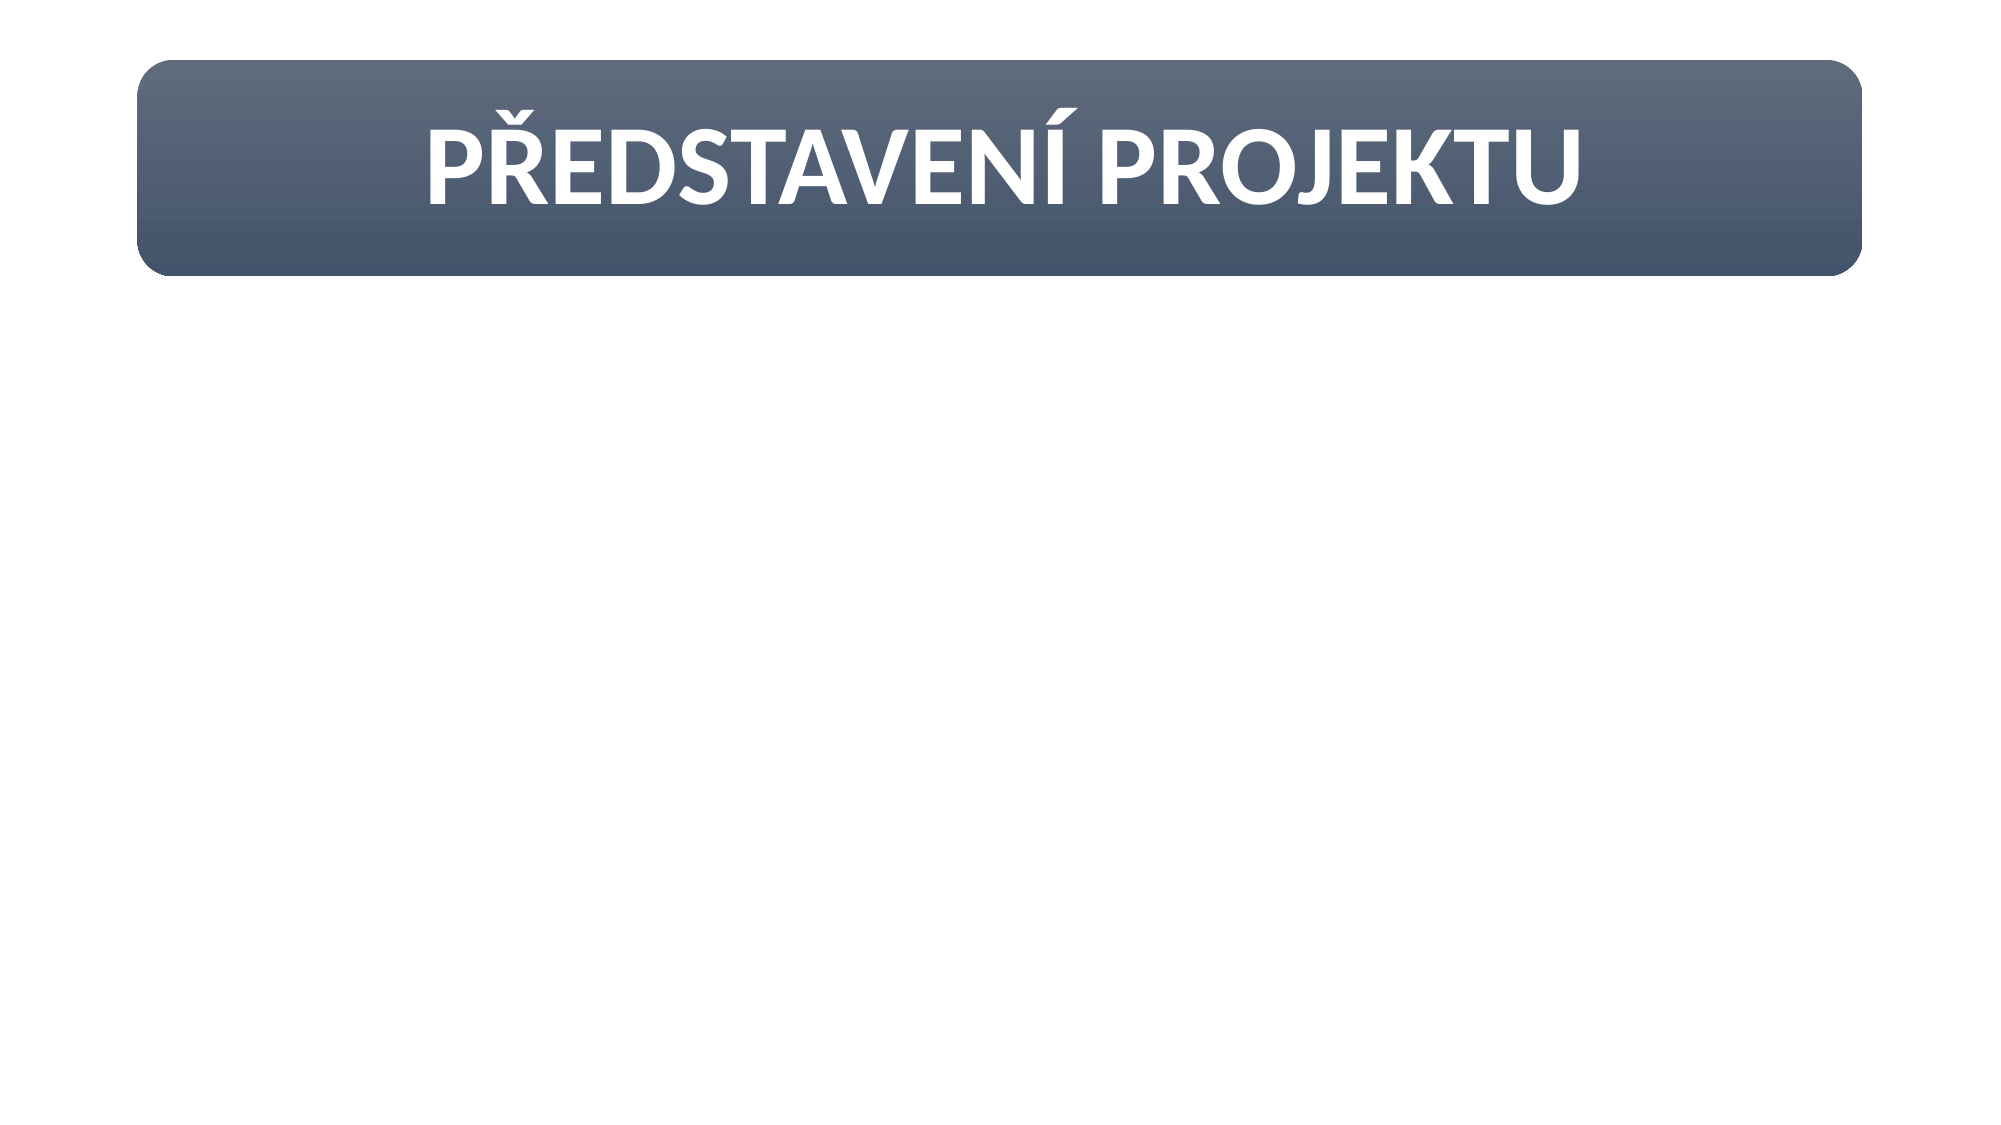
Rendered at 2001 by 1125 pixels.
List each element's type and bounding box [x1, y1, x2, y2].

text_box [137, 59, 1863, 278]
